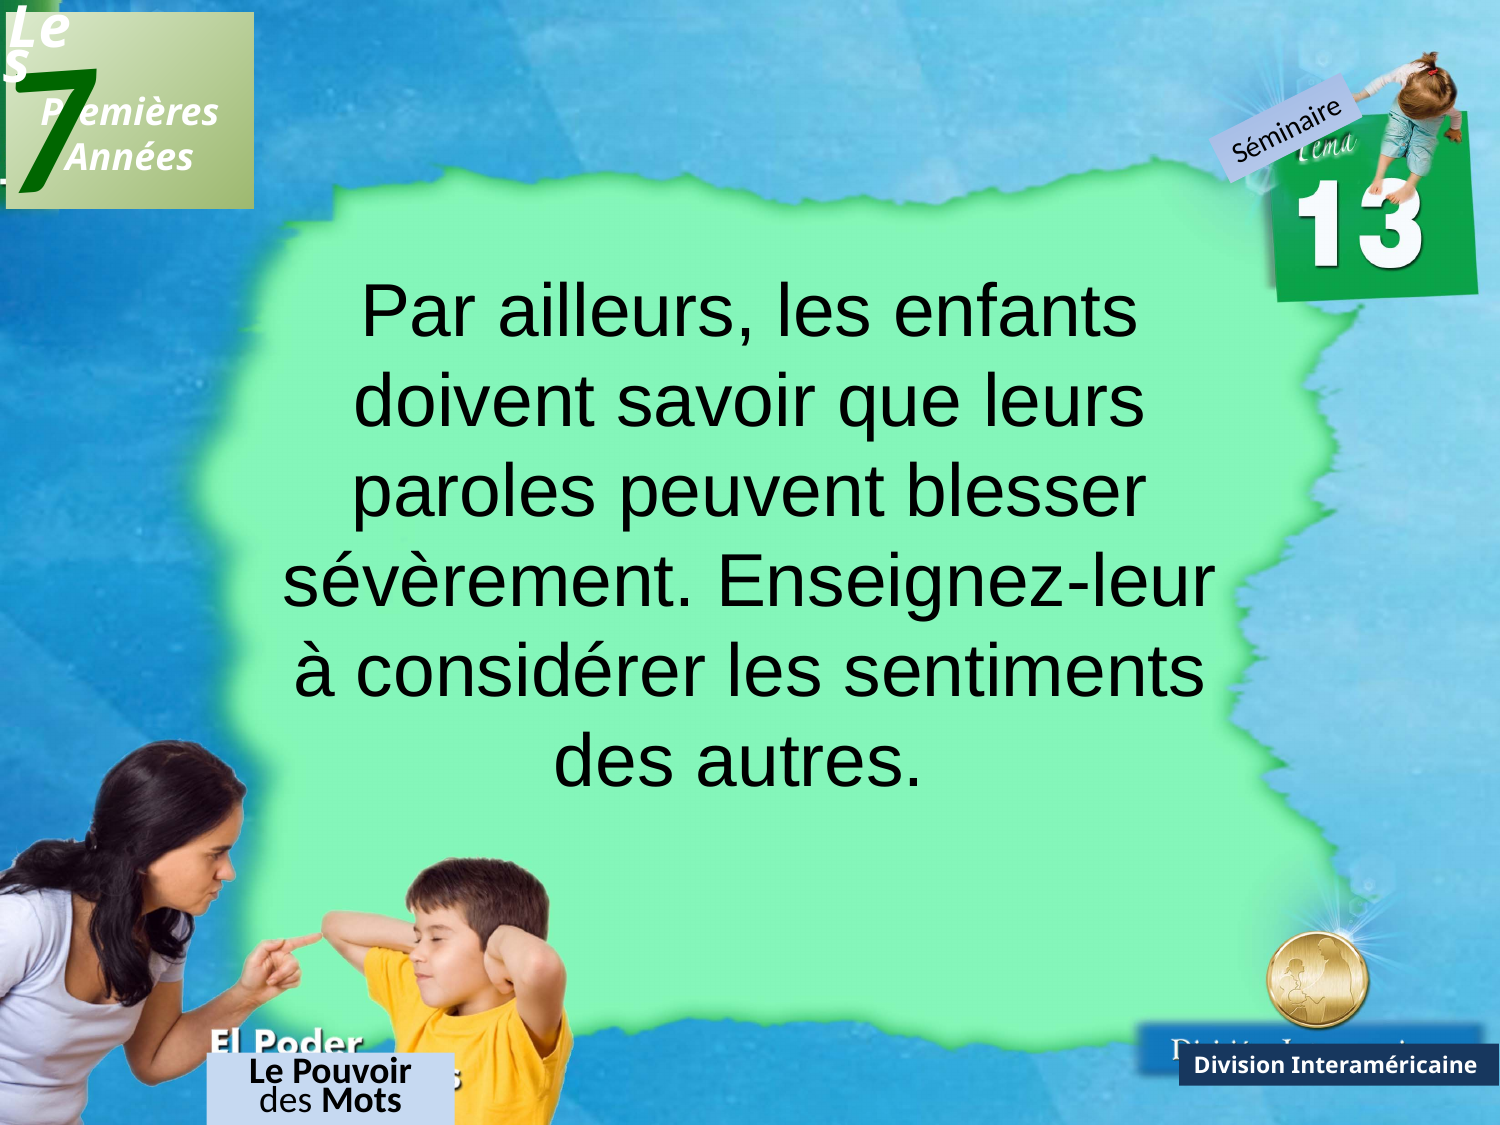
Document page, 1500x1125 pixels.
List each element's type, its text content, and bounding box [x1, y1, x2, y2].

text_box Le Pouvoir des Mots [206, 1052, 455, 1125]
text_box Séminaire [1208, 72, 1363, 184]
picture [0, 0, 1500, 1125]
text_box Division Interaméricaine [1179, 1043, 1499, 1086]
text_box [0, 0, 255, 239]
text_box Par ailleurs, les enfants doivent savoir que leurs paroles peuvent blesser sévèrement. Enseignez-leur à considérer les sentiments des autres. [253, 253, 1247, 809]
